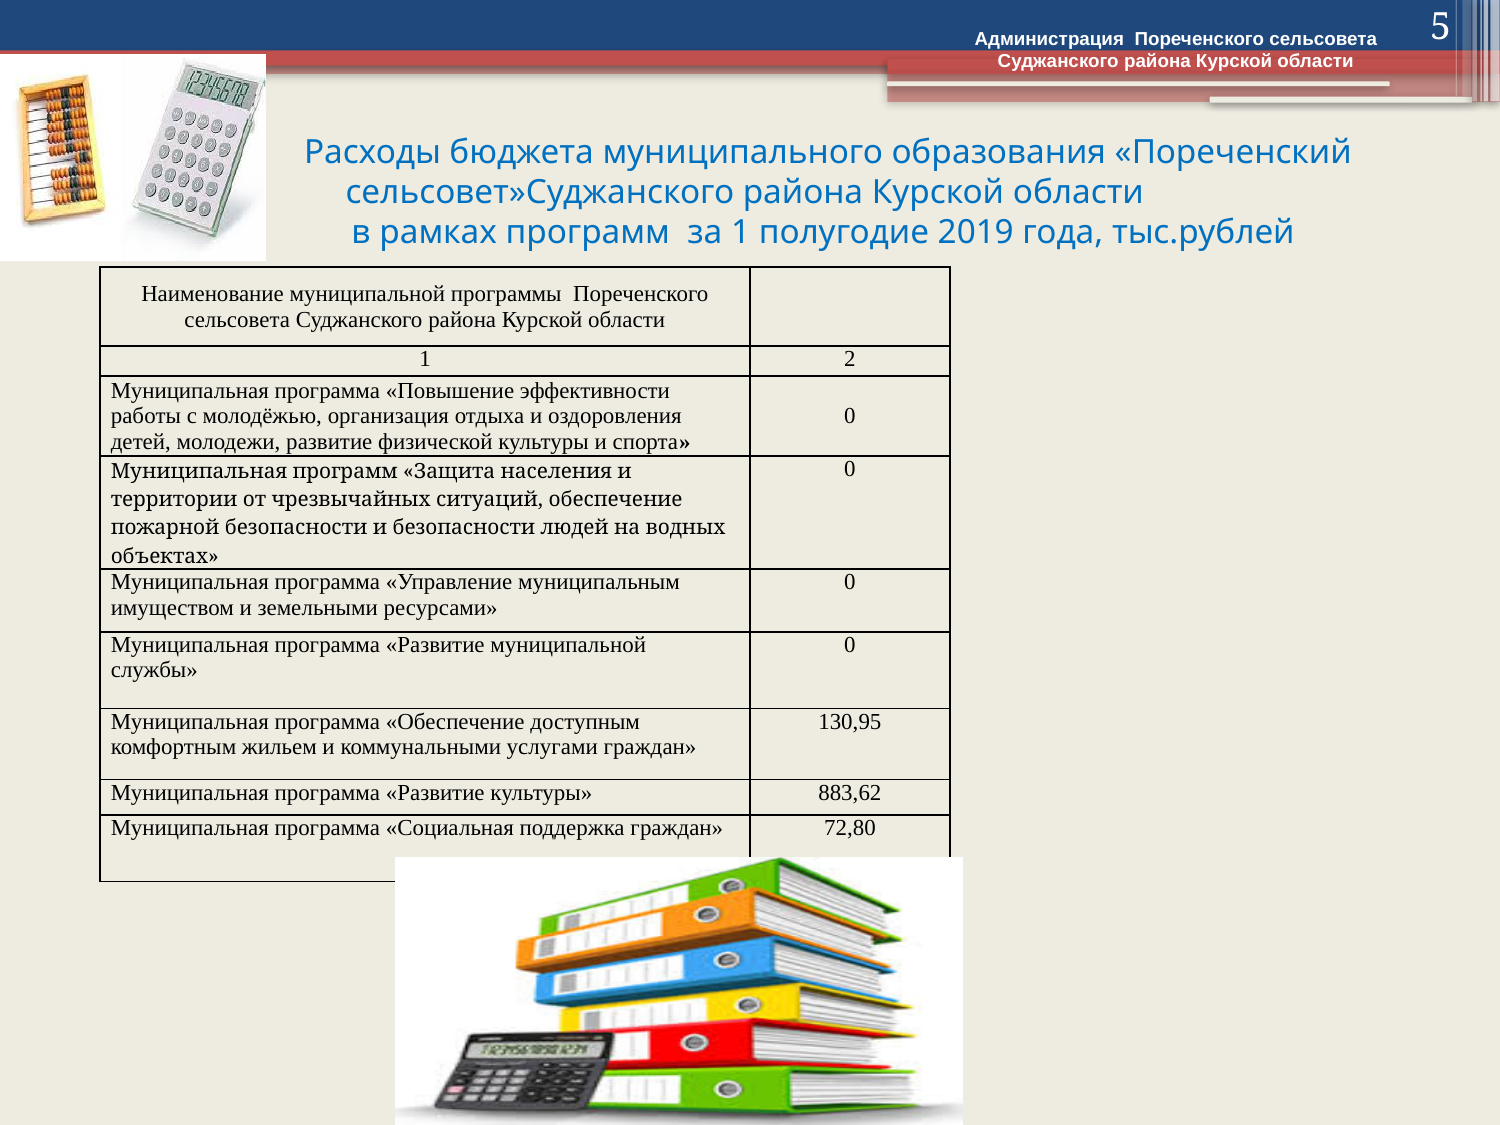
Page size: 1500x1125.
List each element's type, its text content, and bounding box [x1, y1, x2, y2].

picture [0, 54, 266, 261]
table_cell 0 [751, 377, 949, 455]
table_cell 130,95 [751, 709, 949, 779]
table_cell Муниципальная программа «Развитие муниципальной службы» [101, 633, 749, 708]
table_cell Муниципальная программа «Обеспечение доступным комфортным жильем и коммунальными услугами граждан» [101, 709, 749, 779]
table_cell 1 [101, 347, 749, 375]
table_header Наименование муниципальной программы Пореченского сельсовета Суджанского района Курской области [101, 268, 749, 345]
table_cell 0 [751, 633, 949, 708]
table_header [751, 268, 949, 345]
title Расходы бюджета муниципального образования «Пореченский сельсовет»Суджанского района Курской области в рамках программ за 1 полугодие 2019 года, тыс.рублей [271, 125, 1500, 256]
table_cell 72,80 [751, 816, 949, 854]
table_cell 0 [751, 457, 949, 568]
table_cell Муниципальная программа «Развитие культуры» [101, 780, 749, 814]
slide_number 5 [1340, 0, 1466, 61]
text_box Администрация Пореченского сельсовета Суджанского района Курской области [942, 19, 1409, 79]
table_cell 2 [751, 347, 949, 375]
table_cell Муниципальная программ «Защита населения и территории от чрезвычайных ситуаций, обеспечение пожарной безопасности и безопасности людей на водных объектах» [101, 457, 749, 568]
table_cell Муниципальная программа «Повышение эффективности работы с молодёжью, организация отдыха и оздоровления детей, молодежи, развитие физической культуры и спорта» [101, 377, 749, 455]
table_cell Муниципальная программа «Управление муниципальным имуществом и земельными ресурсами» [101, 570, 749, 631]
table_cell Муниципальная программа «Социальная поддержка граждан» [101, 816, 749, 881]
table_cell 0 [751, 570, 949, 631]
table_cell 883,62 [751, 780, 949, 814]
picture [395, 857, 963, 1125]
